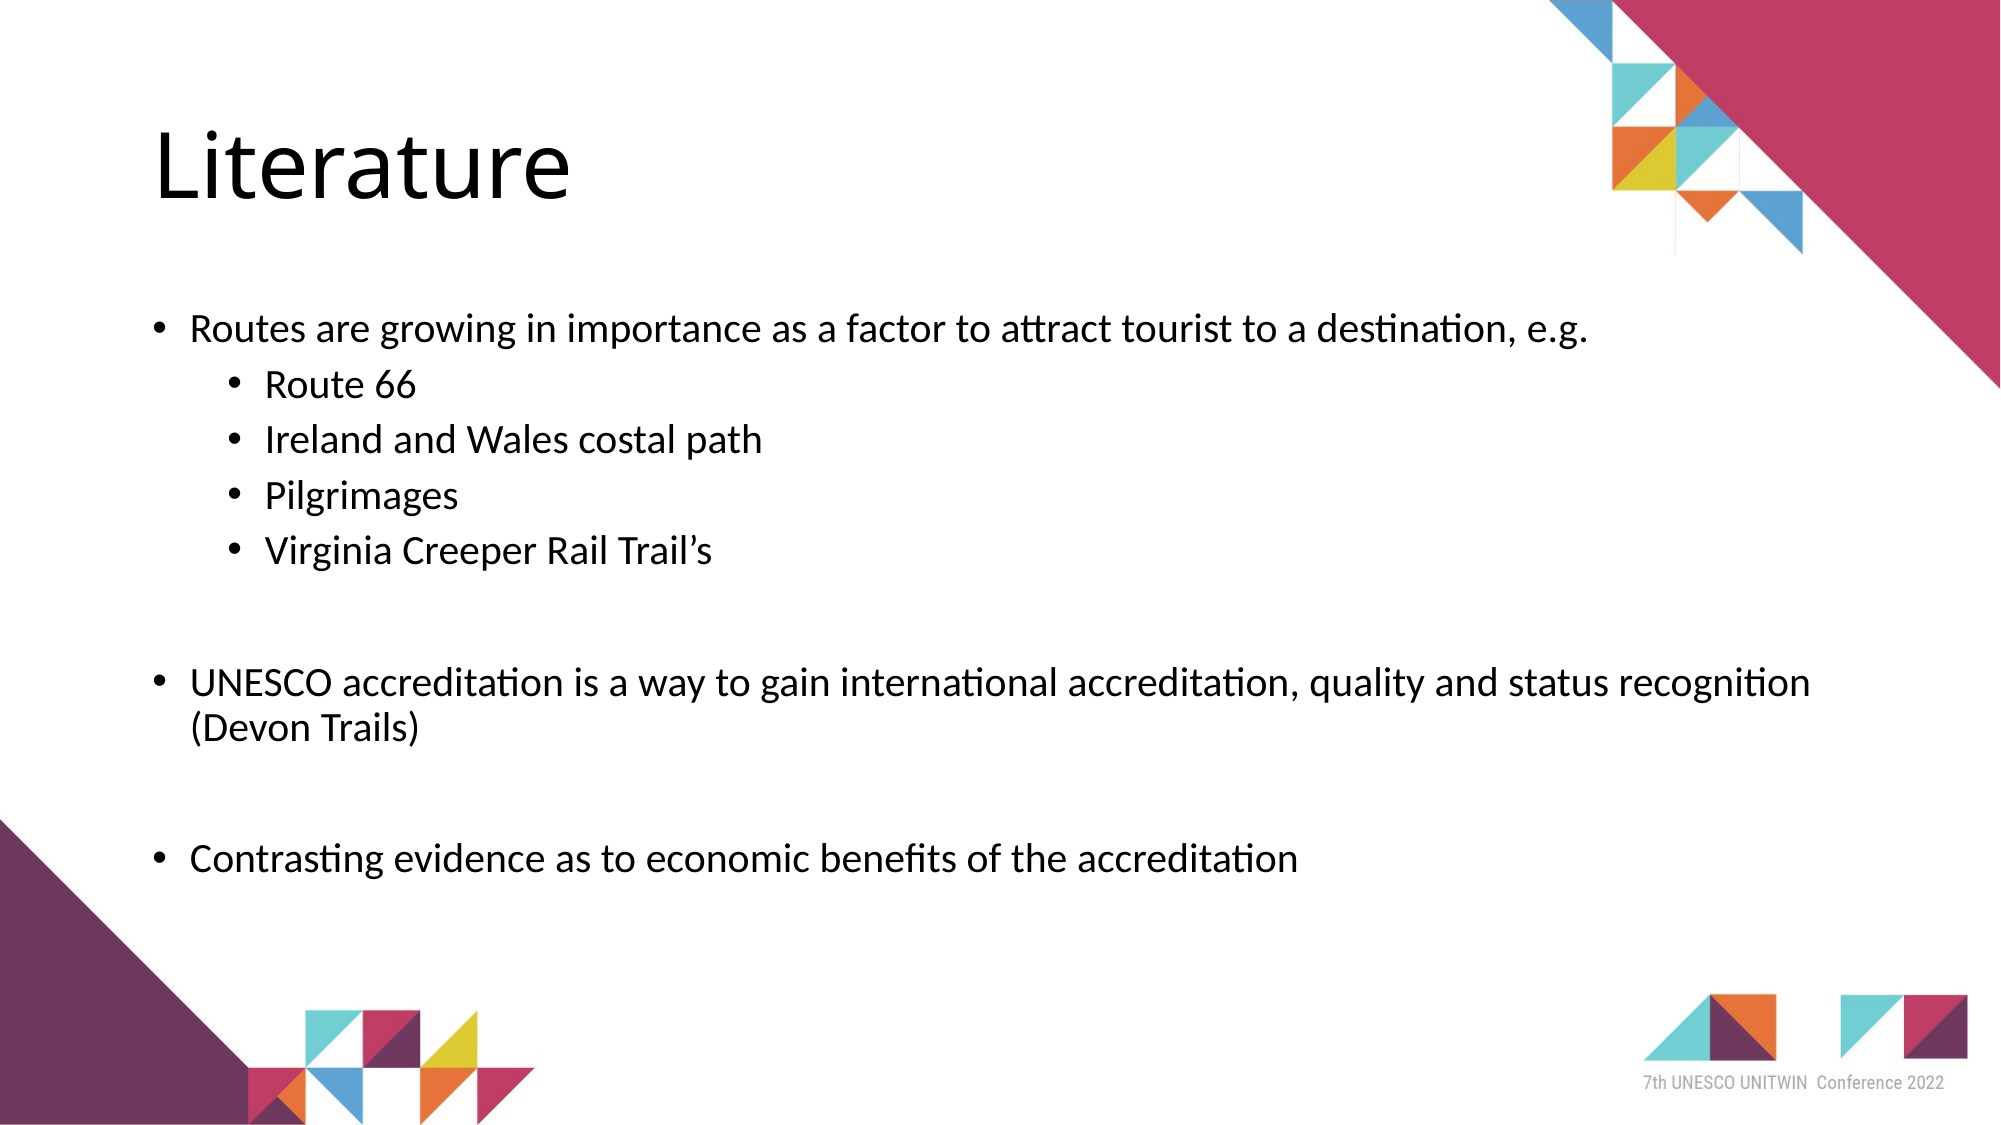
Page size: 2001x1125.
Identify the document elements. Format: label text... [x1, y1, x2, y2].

list Routes are growing in importance as a factor to attract tourist to a destination, e.g. Route 66 Ireland and Wales costal path Pilgrimages Virginia Creeper Rail Trail’s UNESCO accreditation is a way to gain international accreditation, quality and status recognition (Devon Trails) Contrasting evidence as to economic benefits of the accreditation [137, 299, 1863, 1014]
picture [0, 0, 2001, 1125]
title Literature [137, 59, 1863, 278]
